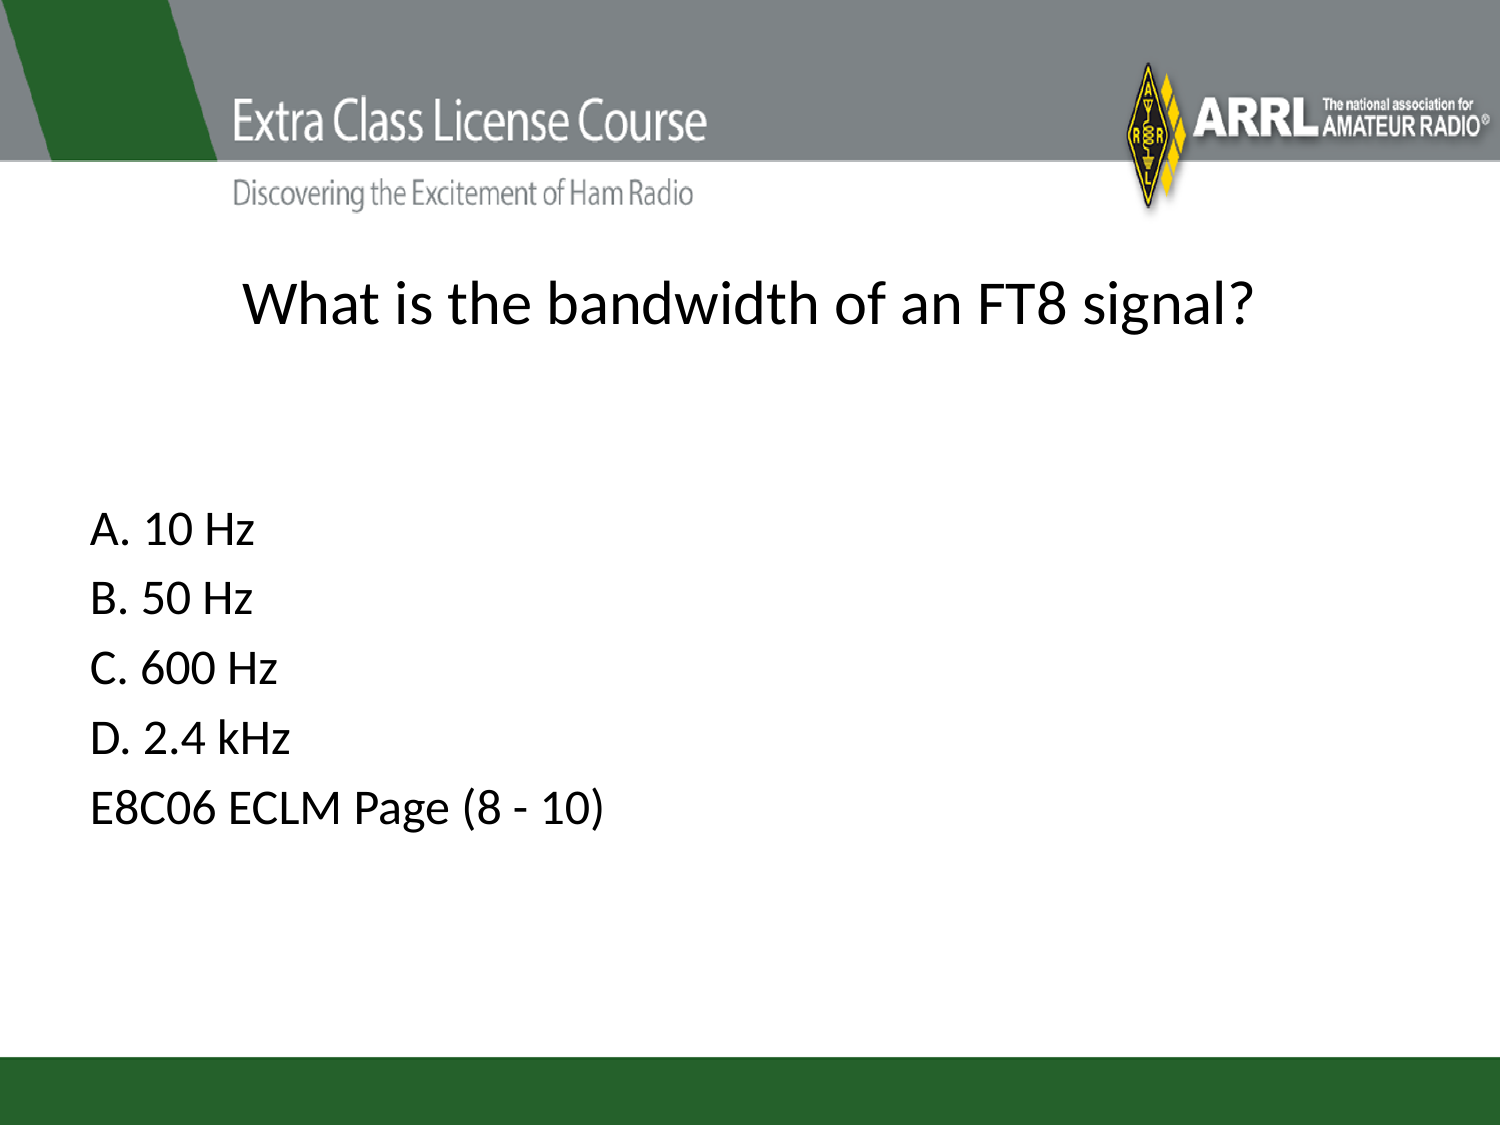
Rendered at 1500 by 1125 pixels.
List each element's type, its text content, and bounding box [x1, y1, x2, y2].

picture [0, 0, 1500, 1125]
list A. 10 Hz B. 50 Hz C. 600 Hz D. 2.4 kHz E8C06 ECLM Page (8 - 10) [75, 487, 1425, 1005]
title What is the bandwidth of an FT8 signal? [75, 254, 1425, 435]
